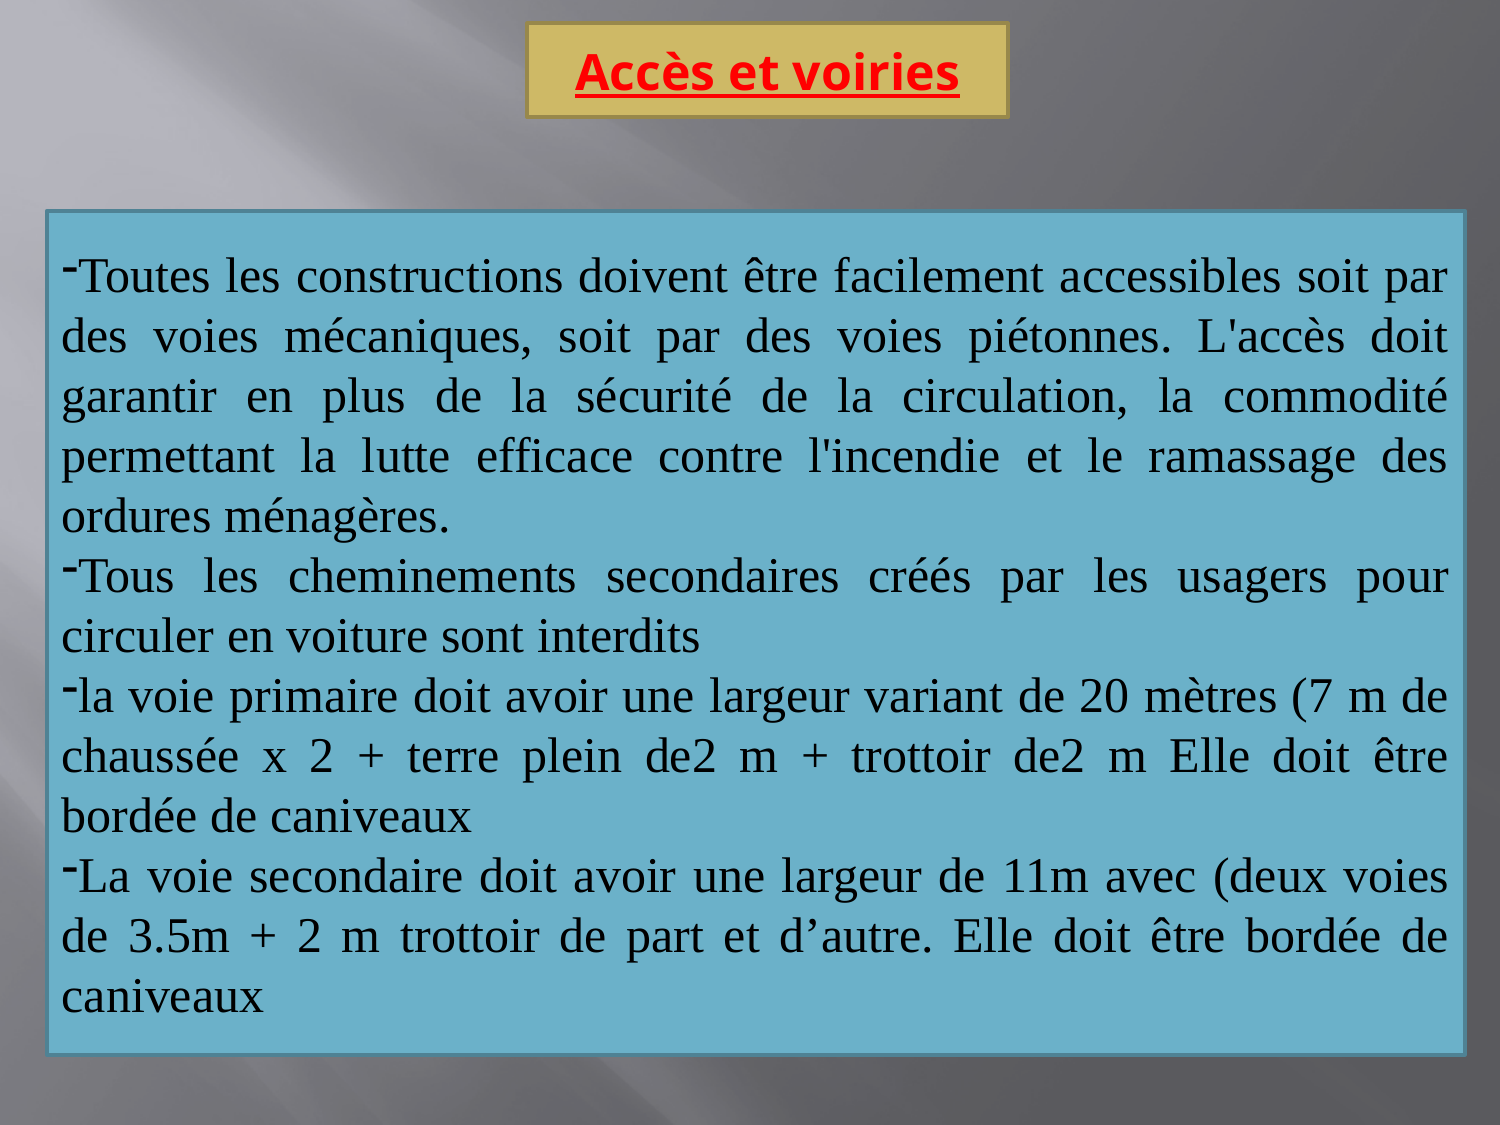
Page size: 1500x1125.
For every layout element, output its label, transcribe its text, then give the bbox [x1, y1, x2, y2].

text_box Accès et voiries [525, 21, 1010, 119]
text_box Toutes les constructions doivent être facilement accessibles soit par des voies mécaniques, soit par des voies piétonnes. L'accès doit garantir en plus de la sécurité de la circulation, la commodité permettant la lutte efficace contre l'incendie et le ramassage des ordures ménagères. Tous les cheminements secondaires créés par les usagers pour circuler en voiture sont interdits la voie primaire doit avoir une largeur variant de 20 mètres (7 m de chaussée x 2 + terre plein de2 m + trottoir de2 m Elle doit être bordée de caniveaux La voie secondaire doit avoir une largeur de 11m avec (deux voies de 3.5m + 2 m trottoir de part et d’autre. Elle doit être bordée de caniveaux [45, 209, 1467, 1057]
